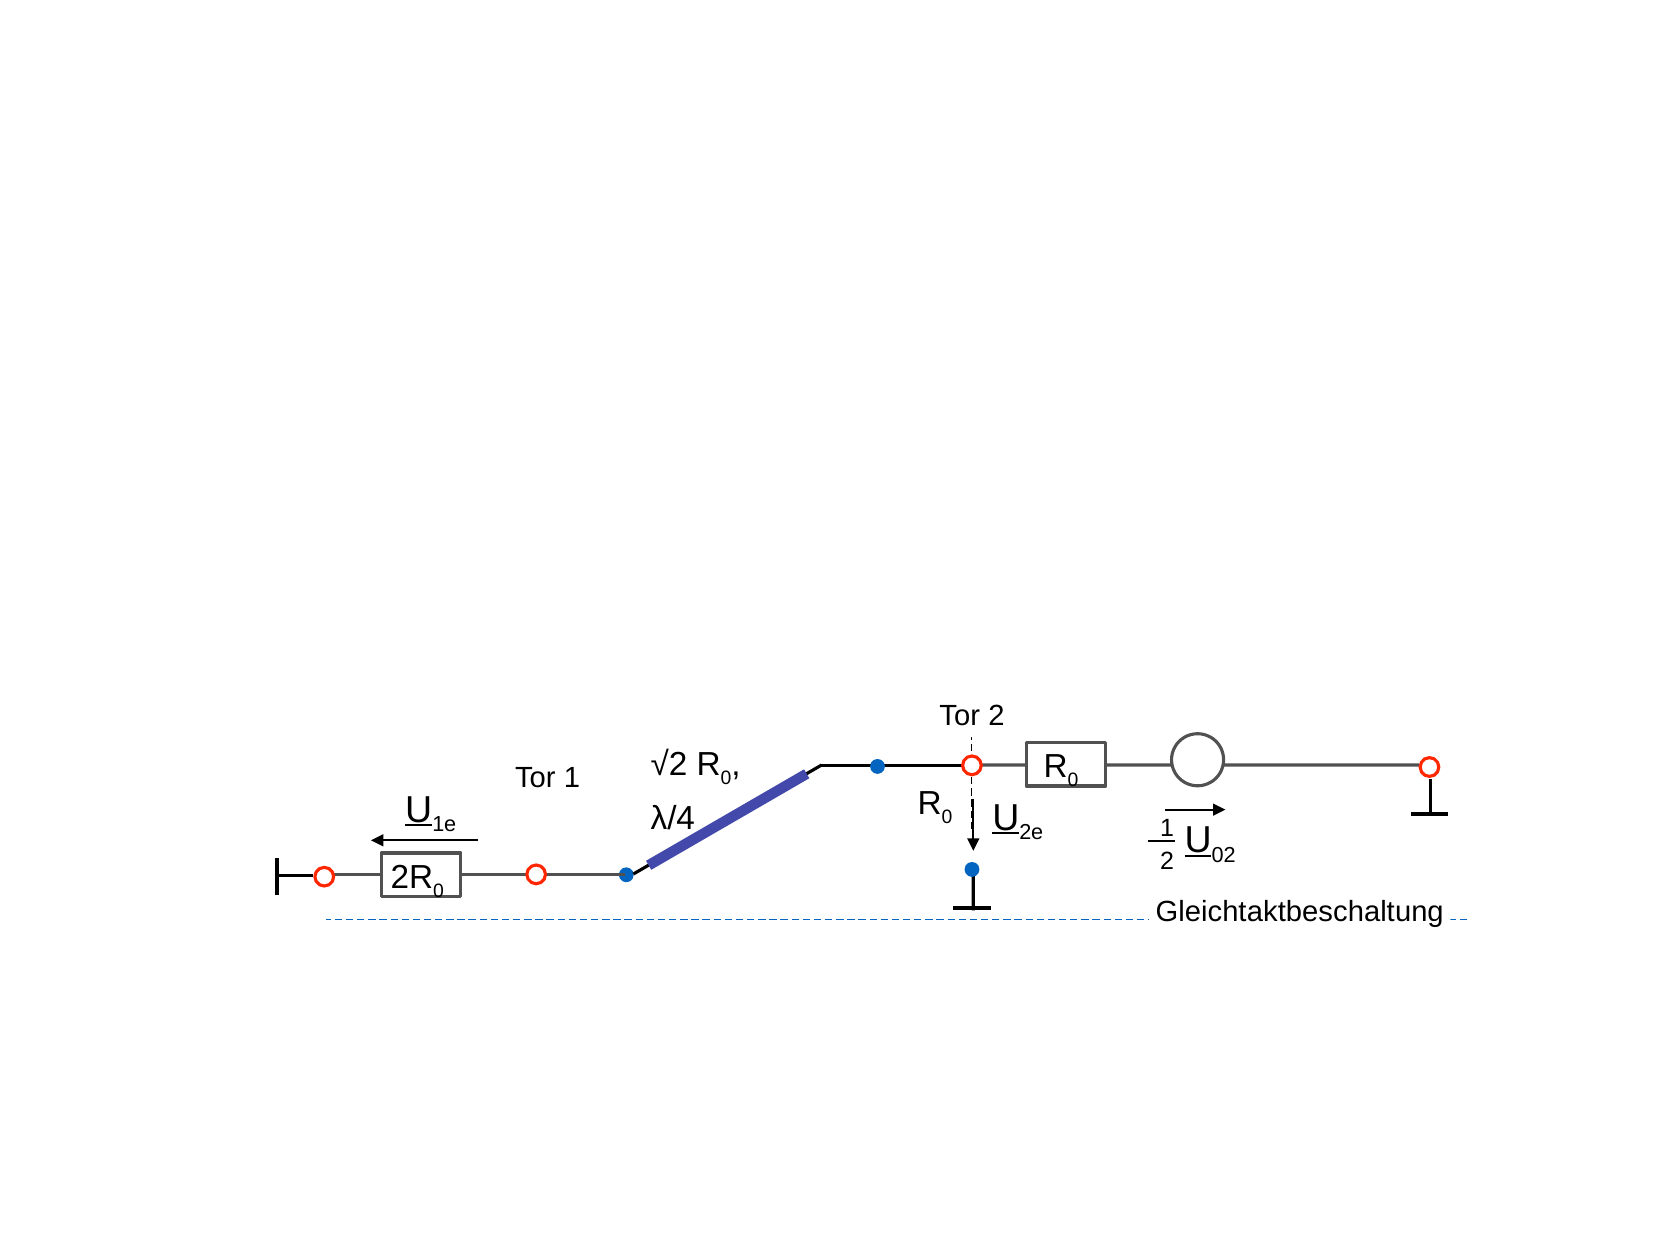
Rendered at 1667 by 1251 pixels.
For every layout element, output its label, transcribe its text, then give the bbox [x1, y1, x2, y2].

text_box Tor 1 [508, 752, 587, 800]
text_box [285, 847, 324, 907]
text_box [953, 872, 991, 911]
text_box U1e [390, 776, 478, 840]
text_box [1410, 757, 1449, 817]
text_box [633, 764, 822, 875]
text_box 2R0 [375, 846, 467, 907]
text_box [962, 755, 982, 774]
text_box U2e [966, 784, 1074, 855]
text_box √2 R0, λ/4 [635, 733, 766, 758]
text_box U1e [390, 841, 478, 848]
text_box [620, 868, 632, 881]
text_box Tor 2 [933, 689, 1011, 738]
text_box Gleichtaktbeschaltung [1149, 886, 1451, 934]
text_box R0 [895, 772, 975, 833]
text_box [1025, 735, 1112, 796]
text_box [1144, 803, 1266, 879]
text_box [370, 834, 478, 846]
text_box [526, 864, 546, 884]
text_box [871, 760, 884, 773]
text_box [1171, 733, 1224, 786]
